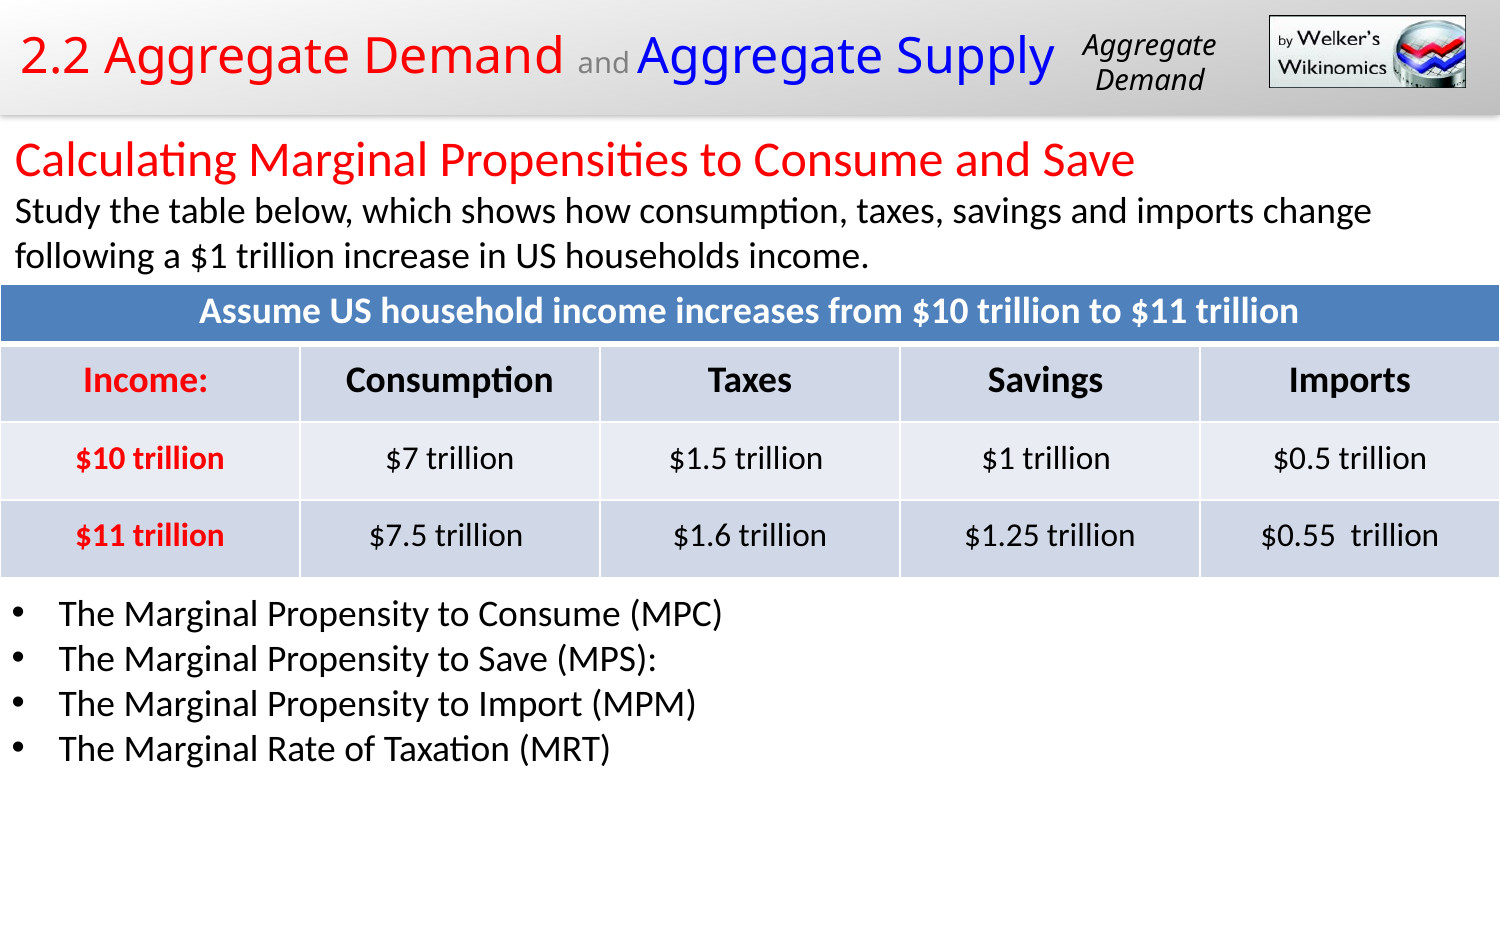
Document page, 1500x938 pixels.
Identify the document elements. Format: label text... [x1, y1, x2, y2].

table_cell Taxes [601, 347, 899, 421]
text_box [0, 0, 1500, 115]
table_cell $7 trillion [301, 423, 599, 499]
table_cell $0.55 trillion [1201, 501, 1499, 577]
text_box Calculating Marginal Propensities to Consume and Save Study the table below, which shows how consumption, taxes, savings and imports change following a $1 trillion increase in US households income. [0, 123, 1500, 283]
table_cell $7.5 trillion [301, 501, 599, 577]
table_cell $10 trillion [1, 423, 299, 499]
table_cell $0.5 trillion [1201, 423, 1499, 499]
table_cell $1.6 trillion [601, 501, 899, 577]
table_cell Imports [1201, 347, 1499, 421]
table_cell $1 trillion [901, 423, 1199, 499]
table_cell Savings [901, 347, 1199, 421]
table_header Assume US household income increases from $10 trillion to $11 trillion [1, 285, 1499, 341]
table_cell Income: [1, 347, 299, 421]
table_cell Consumption [301, 347, 599, 421]
table_cell $1.5 trillion [601, 423, 899, 499]
table_cell $1.25 trillion [901, 501, 1199, 577]
table_cell $11 trillion [1, 501, 299, 577]
